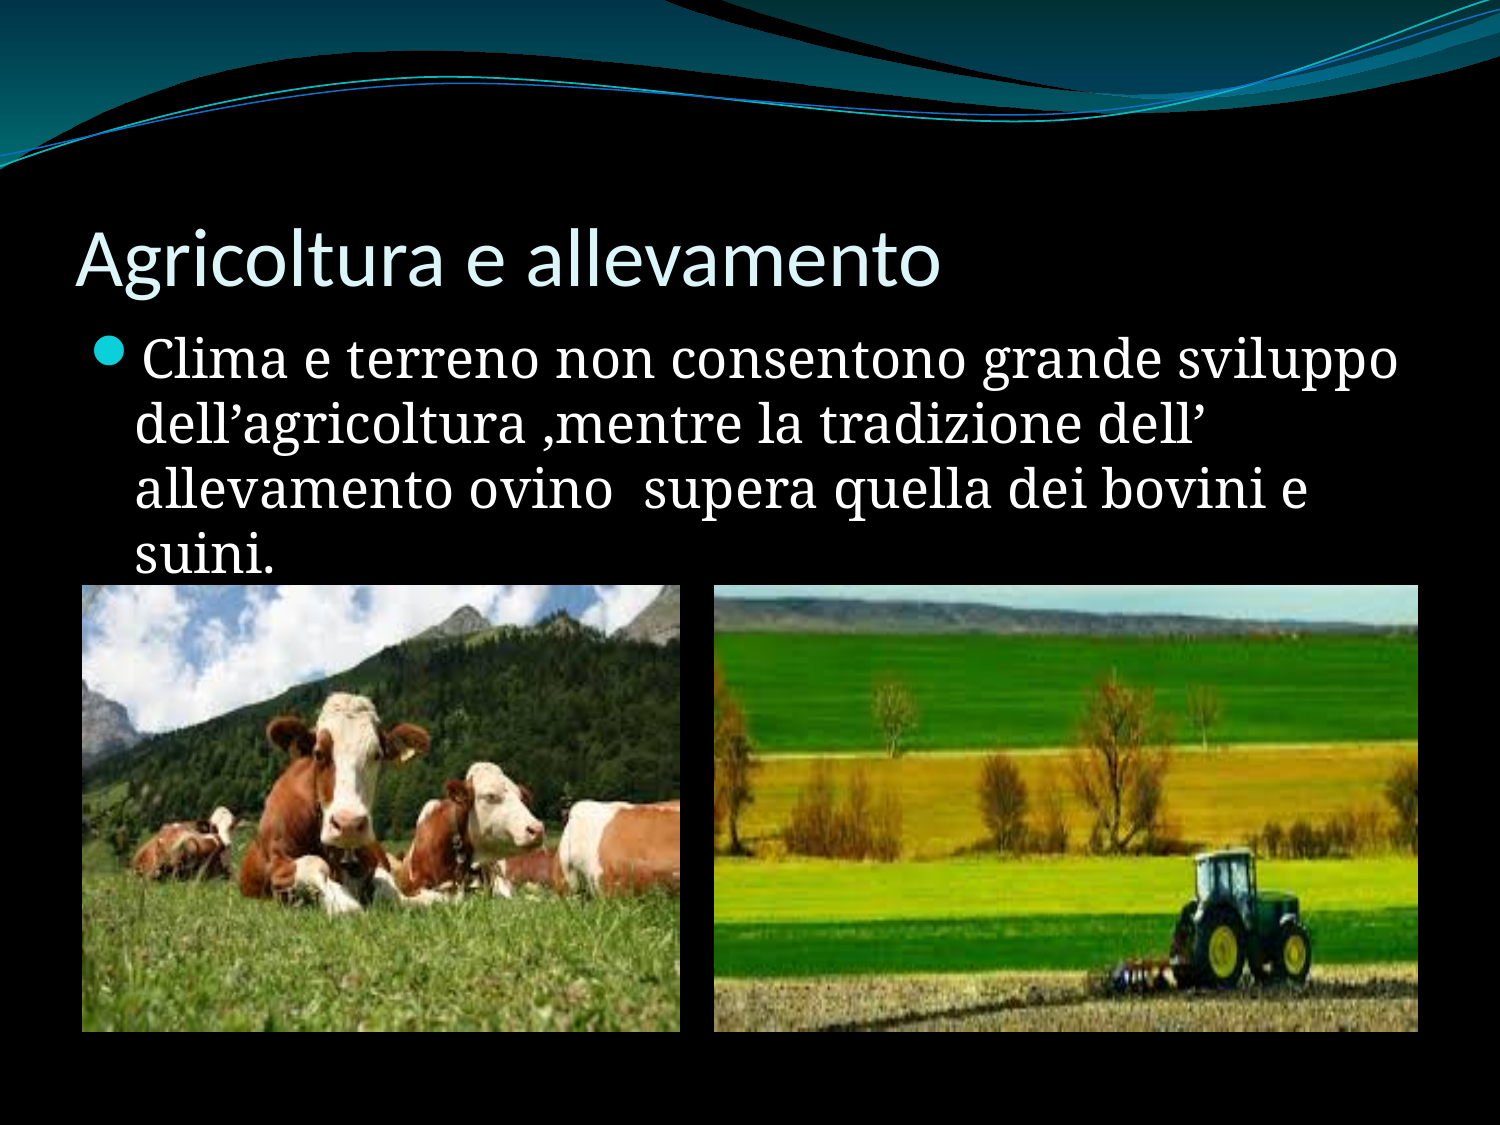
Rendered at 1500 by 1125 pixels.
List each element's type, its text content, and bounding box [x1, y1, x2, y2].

title Agricoltura e allevamento [75, 115, 1425, 303]
picture [81, 585, 680, 1032]
picture [714, 585, 1419, 1032]
list Clima e terreno non consentono grande sviluppo dell’agricoltura ,mentre la tradizione dell’ allevamento ovino supera quella dei bovini e suini. [75, 317, 1425, 1038]
